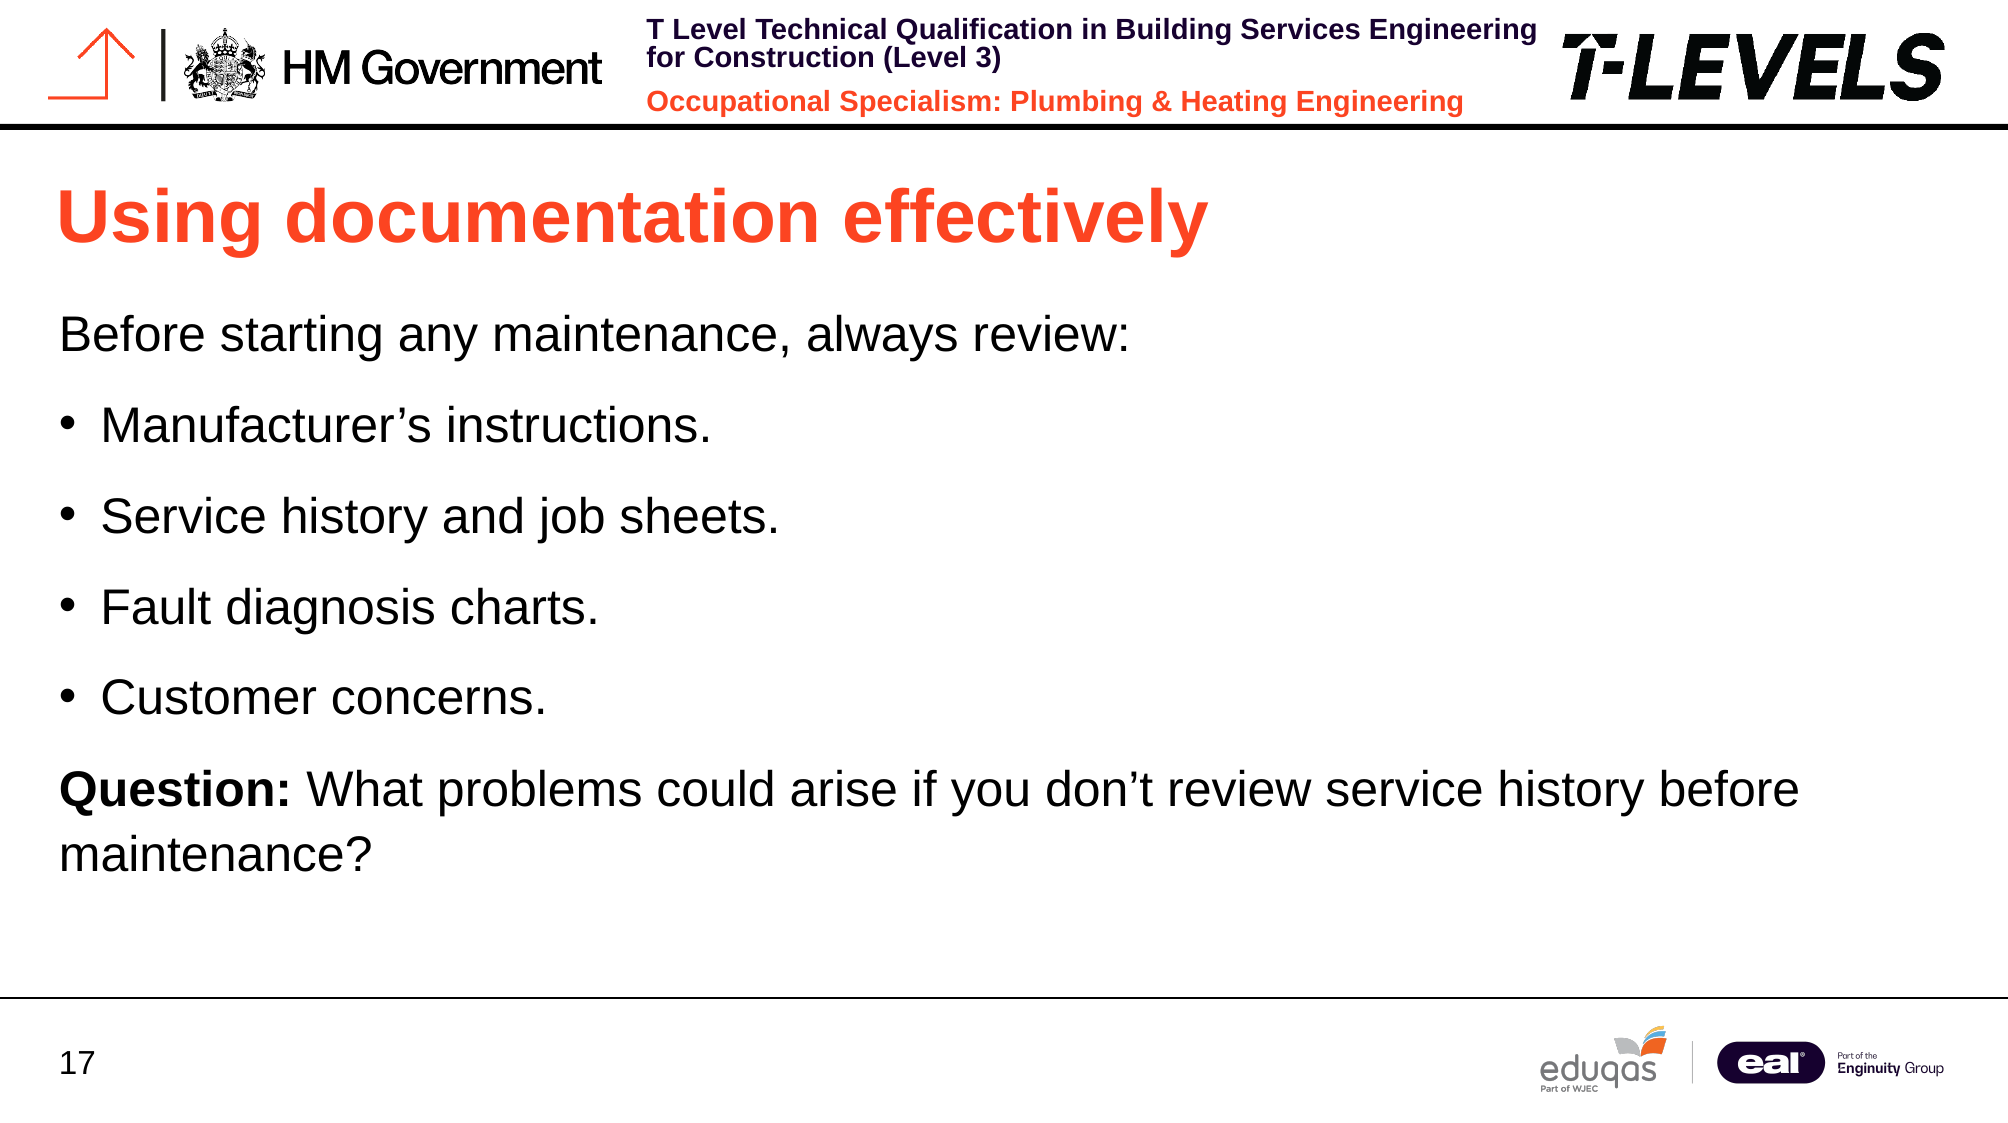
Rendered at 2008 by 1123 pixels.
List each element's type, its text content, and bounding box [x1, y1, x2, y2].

picture [1535, 1021, 1949, 1097]
list Before starting any maintenance, always review: Manufacturer’s instructions. Service history and job sheets. Fault diagnosis charts. Customer concerns. Question: What problems could arise if you don’t review service history before maintenance? [59, 295, 1903, 962]
picture [1543, 25, 1964, 108]
picture [43, 27, 141, 100]
picture [161, 28, 602, 102]
title Using documentation effectively [41, 111, 1949, 314]
